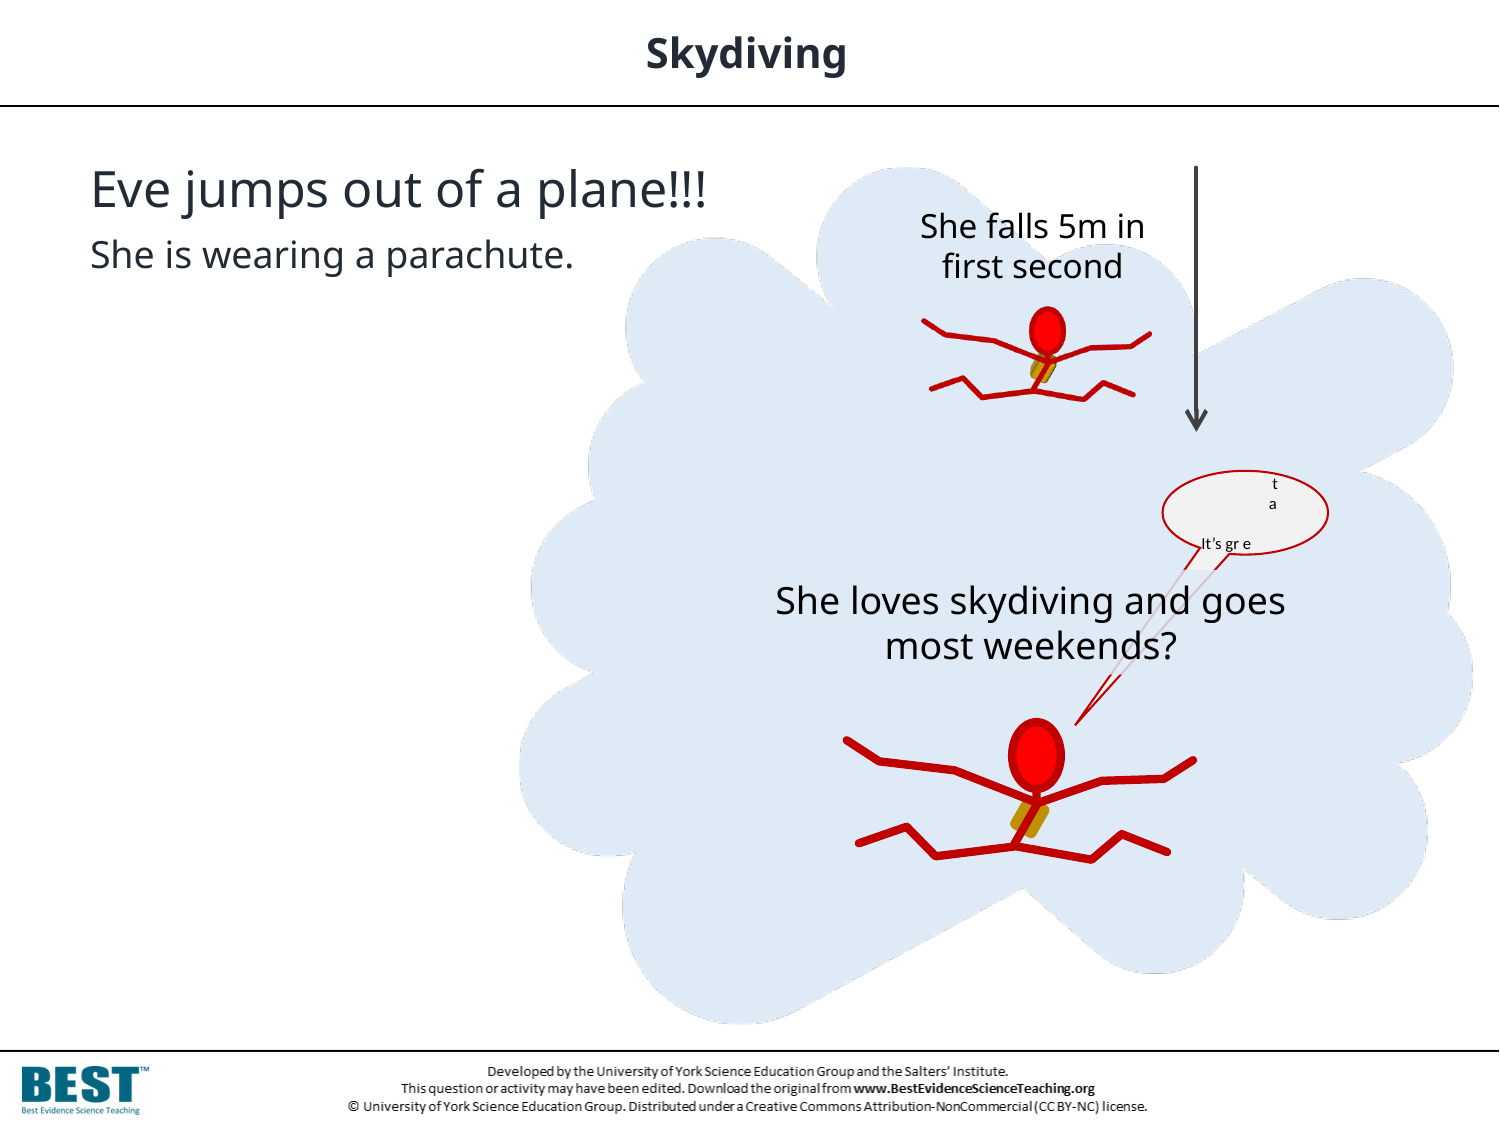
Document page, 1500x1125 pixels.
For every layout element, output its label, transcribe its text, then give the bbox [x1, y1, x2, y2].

picture [0, 105, 1500, 1125]
text_box Skydiving [23, 4, 1471, 99]
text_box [733, 167, 1329, 860]
